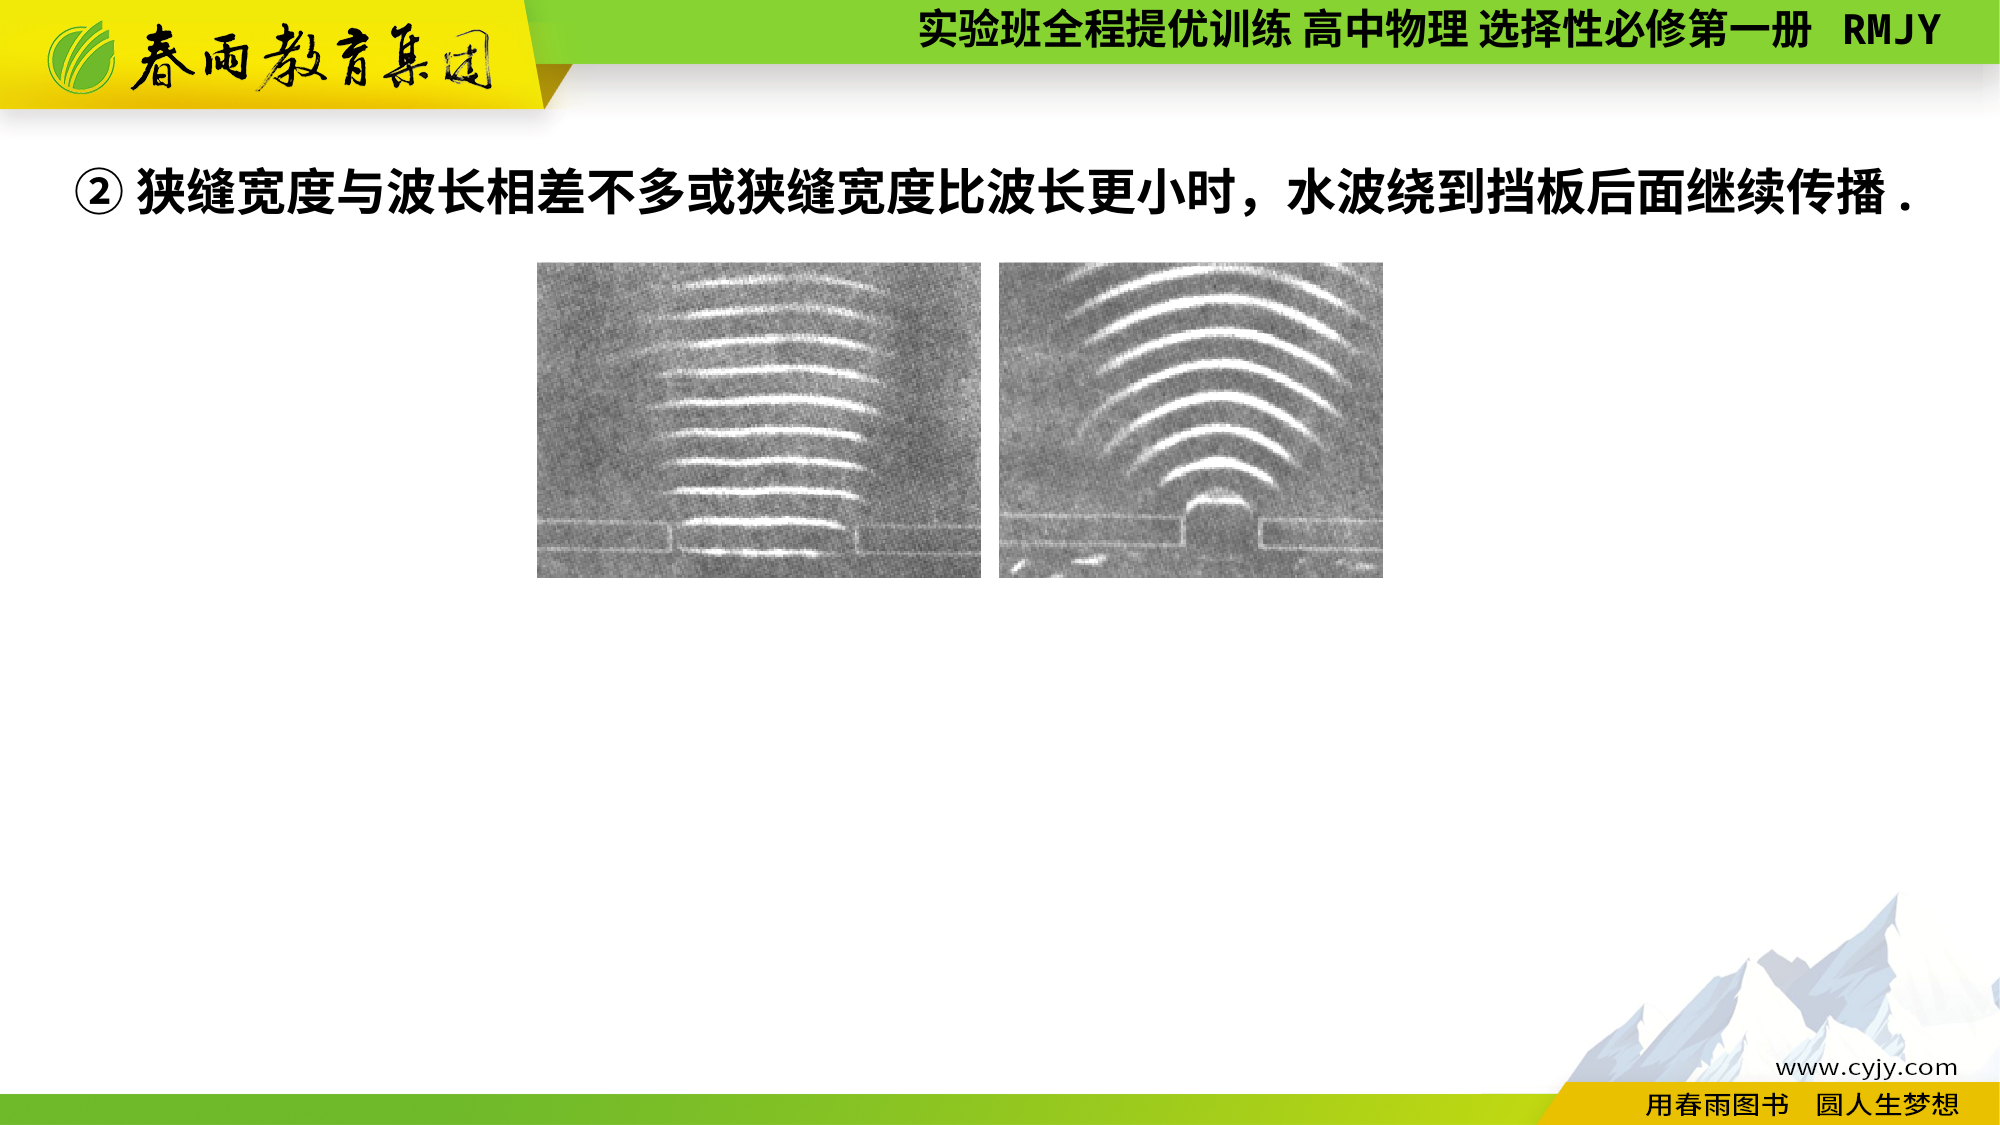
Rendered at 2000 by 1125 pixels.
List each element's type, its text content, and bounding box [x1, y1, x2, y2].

list ②狭缝宽度与波长相差不多或狭缝宽度比波长更小时，水波绕到挡板后面继续传播. [59, 122, 1944, 217]
picture [0, 0, 2000, 1125]
